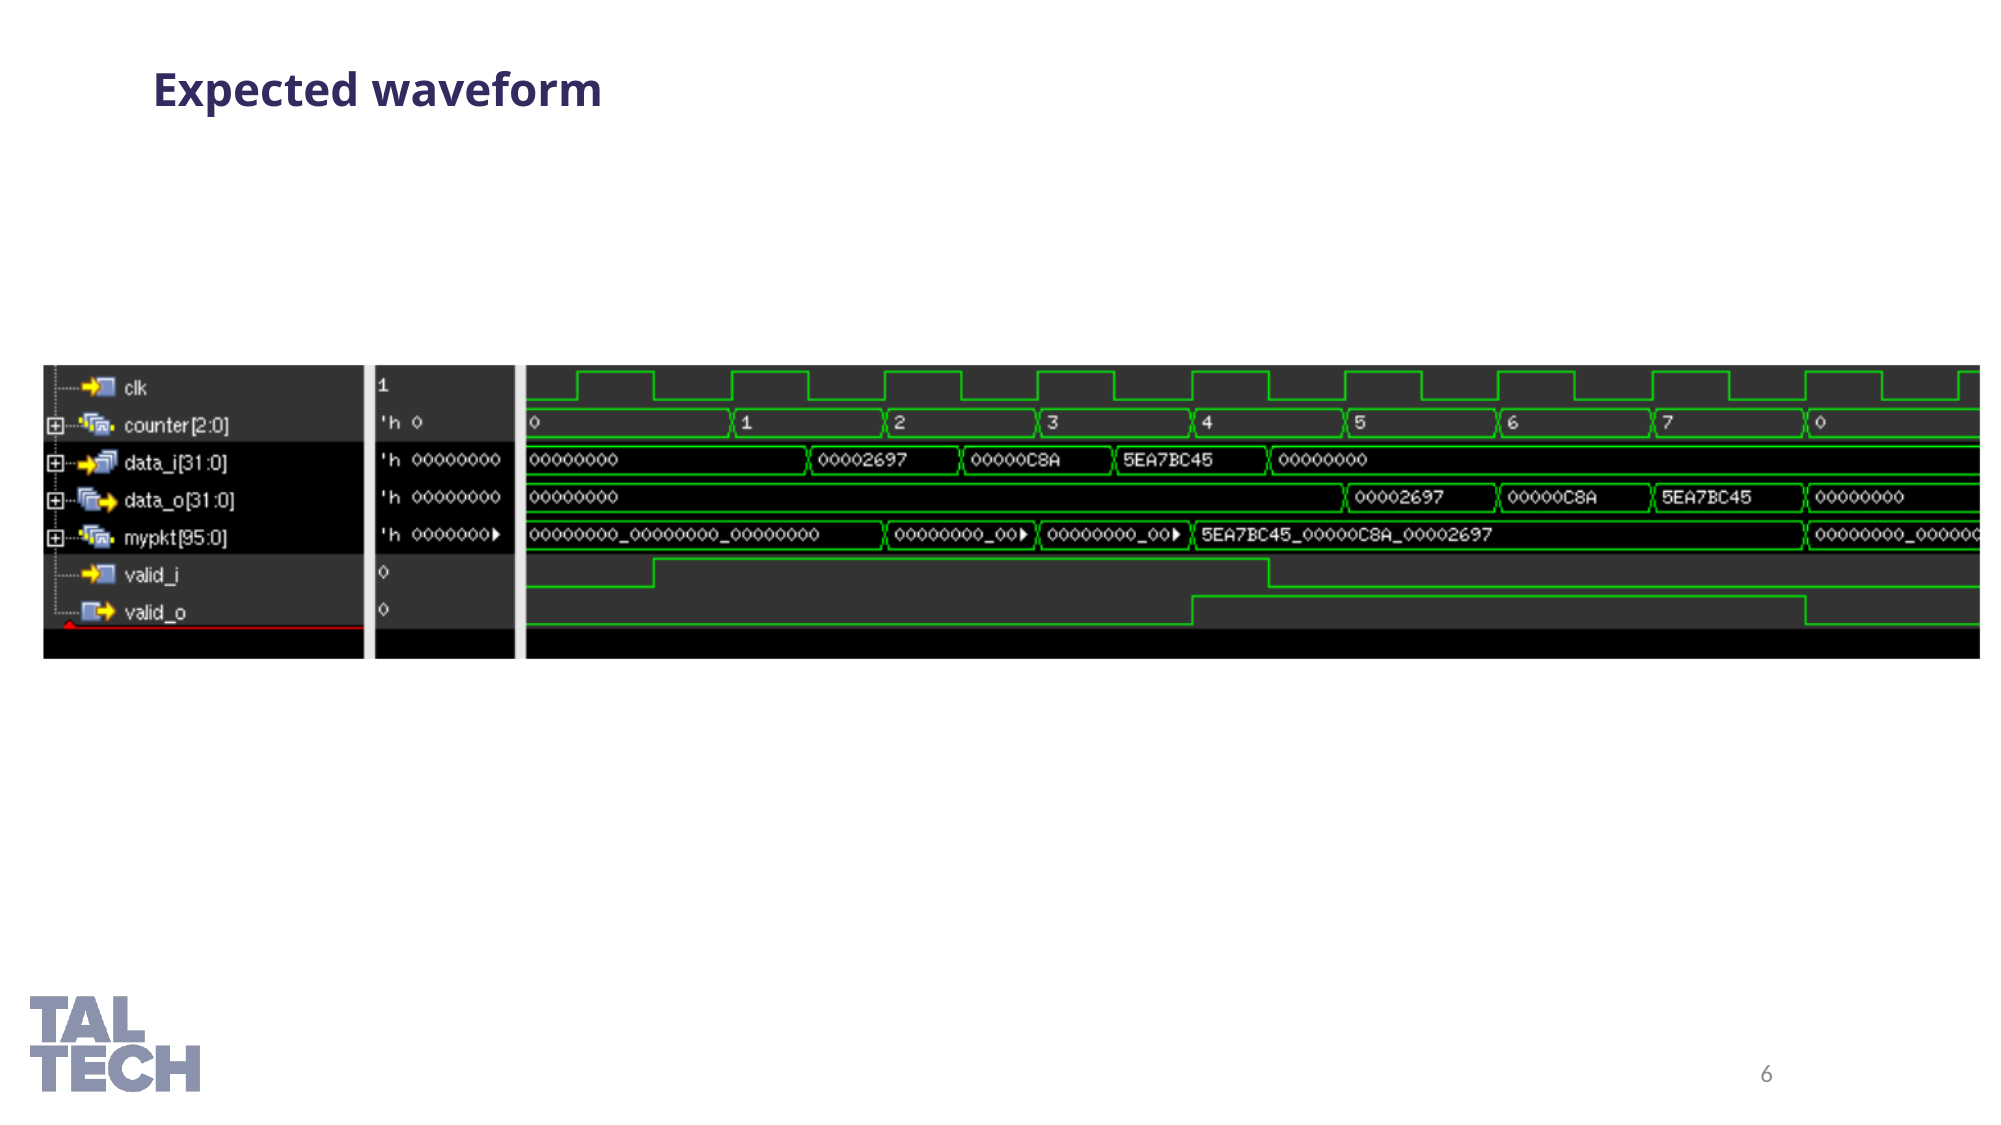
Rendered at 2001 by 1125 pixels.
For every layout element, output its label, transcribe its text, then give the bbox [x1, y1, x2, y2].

picture [25, 990, 204, 1097]
slide_number 6 [1338, 1042, 1789, 1103]
title Expected waveform [137, 59, 1863, 187]
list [37, 356, 1988, 663]
